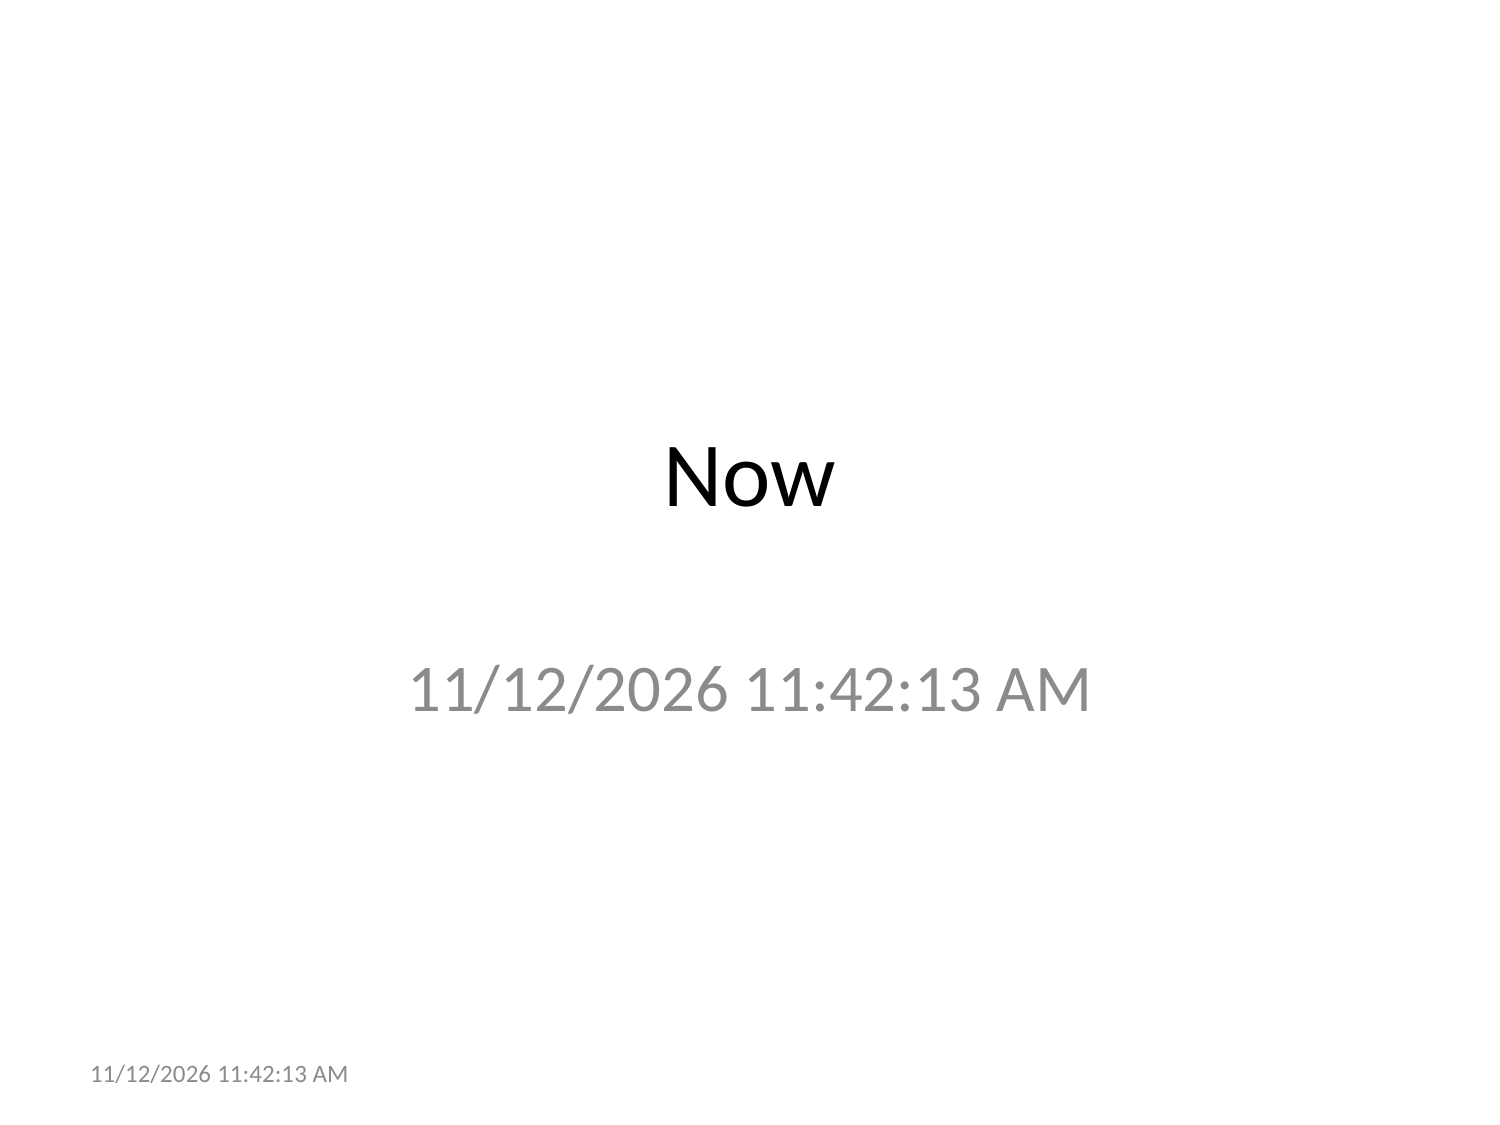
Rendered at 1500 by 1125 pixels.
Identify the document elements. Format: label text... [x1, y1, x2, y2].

subtitle 2011-12-19 10:20:04 AM [225, 637, 1275, 925]
title Now [112, 349, 1388, 591]
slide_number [75, 1042, 425, 1103]
